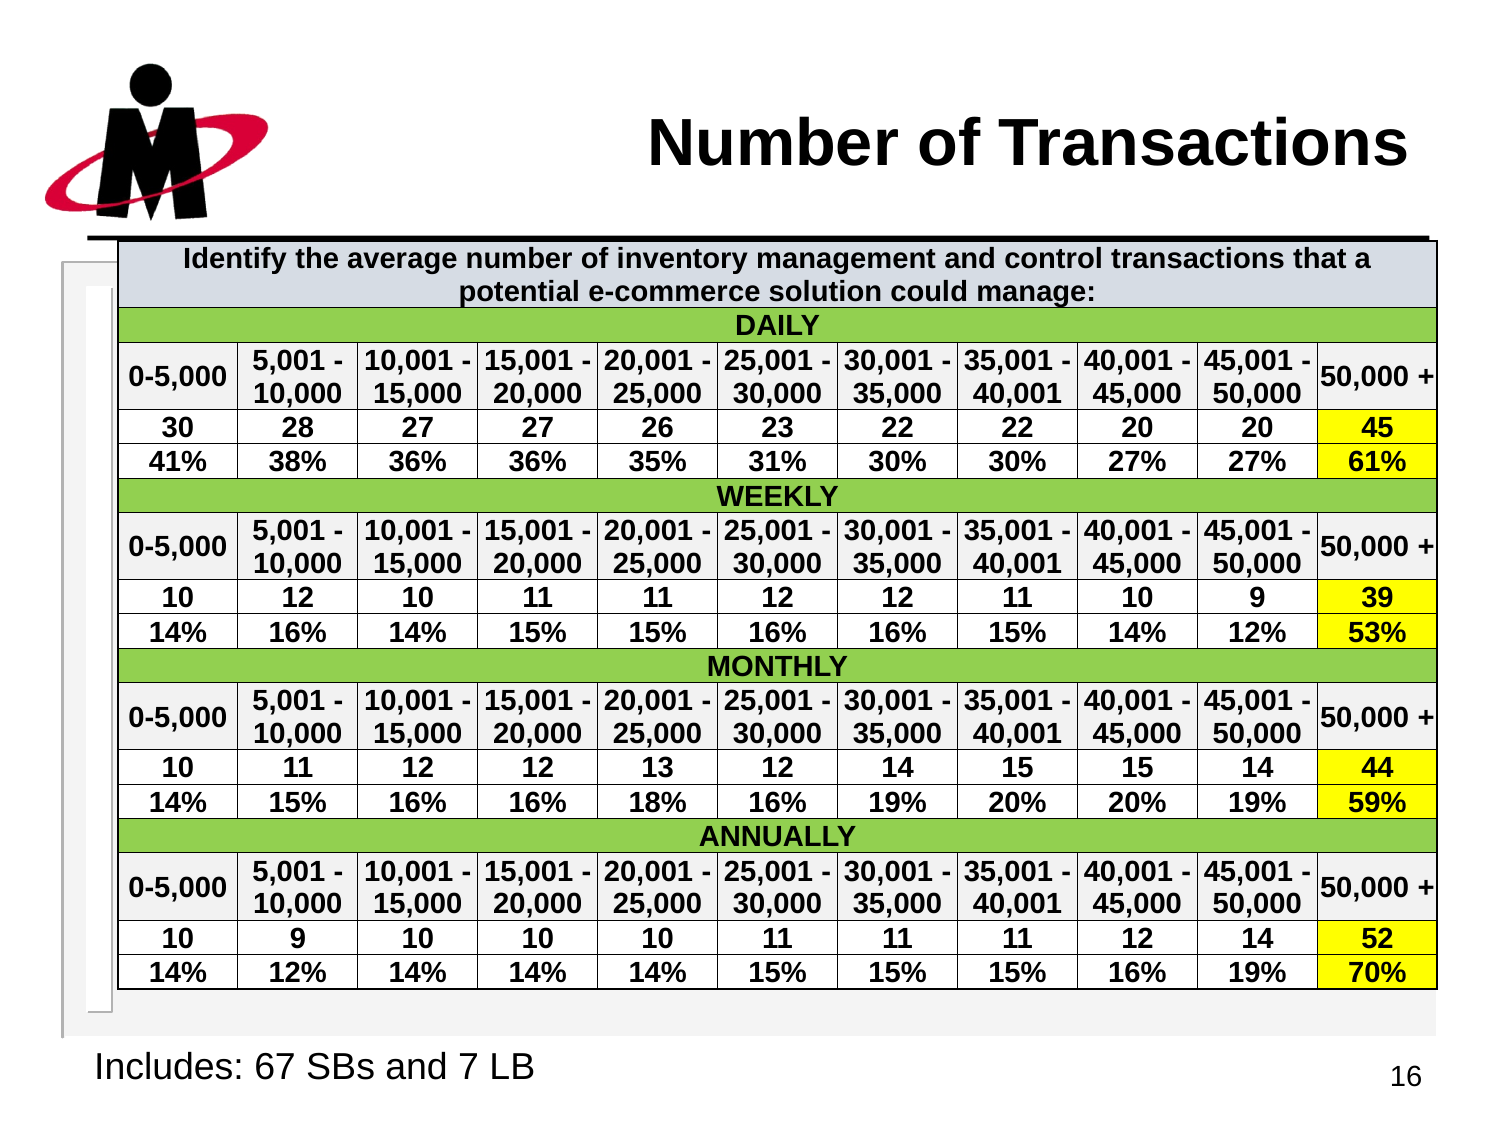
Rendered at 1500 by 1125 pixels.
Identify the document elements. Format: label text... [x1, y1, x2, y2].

table_cell 15% [958, 614, 1077, 648]
table_cell 53% [1318, 614, 1436, 648]
table_cell 19% [1198, 785, 1317, 818]
table_cell 22 [838, 410, 957, 443]
table_cell 14% [598, 955, 717, 988]
table_cell 15% [238, 785, 357, 818]
table_cell 25,001 - 30,000 [718, 683, 837, 749]
table_cell 35,001 - 40,001 [958, 343, 1077, 409]
table_cell 11 [958, 921, 1077, 954]
table_cell 45,001 - 50,000 [1198, 853, 1317, 920]
table_cell 45,001 - 50,000 [1198, 683, 1317, 749]
table_cell 30% [838, 444, 957, 478]
table_cell 0-5,000 [119, 683, 237, 749]
table_cell 30,001 - 35,000 [838, 683, 957, 749]
picture [27, 44, 283, 251]
table_cell 16% [358, 785, 477, 818]
table_cell 14 [1198, 750, 1317, 784]
table_cell 5,001 - 10,000 [238, 853, 357, 920]
table_cell 45 [1318, 410, 1436, 443]
table_cell 12 [1078, 921, 1197, 954]
table_cell 27% [1078, 444, 1197, 478]
table_cell 12 [358, 750, 477, 784]
table_cell 25,001 - 30,000 [718, 513, 837, 579]
table_cell 5,001 - 10,000 [238, 343, 357, 409]
table_cell 35% [598, 444, 717, 478]
table_cell 40,001 - 45,000 [1078, 683, 1197, 749]
table_cell 61% [1318, 444, 1436, 478]
table_cell 15 [1078, 750, 1197, 784]
table_cell 10 [598, 921, 717, 954]
table_cell 30,001 - 35,000 [838, 853, 957, 920]
table_cell 11 [838, 921, 957, 954]
table_cell 15,001 - 20,000 [478, 513, 597, 579]
table_cell 10,001 - 15,000 [358, 343, 477, 409]
table_cell 25,001 - 30,000 [718, 853, 837, 920]
table_cell 13 [598, 750, 717, 784]
table_cell 11 [718, 921, 837, 954]
table_cell 23 [718, 410, 837, 443]
table_cell 20 [1198, 410, 1317, 443]
table_cell 16% [478, 785, 597, 818]
table_cell 12% [1198, 614, 1317, 648]
table_cell 16% [238, 614, 357, 648]
table_cell DAILY [119, 308, 1436, 342]
table_cell 10 [119, 580, 237, 613]
table_cell 16% [718, 614, 837, 648]
table_cell 16% [718, 785, 837, 818]
table_cell 10 [358, 921, 477, 954]
table_cell 11 [598, 580, 717, 613]
table_cell 9 [1198, 580, 1317, 613]
table_cell 10 [1078, 580, 1197, 613]
table_cell 30,001 - 35,000 [838, 343, 957, 409]
table_cell 20% [1078, 785, 1197, 818]
table_cell 0-5,000 [119, 343, 237, 409]
table_cell 12 [838, 580, 957, 613]
table_cell 14% [119, 955, 237, 988]
table_cell 5,001 - 10,000 [238, 513, 357, 579]
table_cell 45,001 - 50,000 [1198, 513, 1317, 579]
table_cell 15% [958, 955, 1077, 988]
table_cell 15,001 - 20,000 [478, 343, 597, 409]
table_cell 30,001 - 35,000 [838, 513, 957, 579]
table_cell 0-5,000 [119, 513, 237, 579]
table_cell 50,000 + [1318, 343, 1436, 409]
table_cell 20,001 - 25,000 [598, 683, 717, 749]
table_cell 40,001 - 45,000 [1078, 343, 1197, 409]
table_cell 11 [958, 580, 1077, 613]
table_cell 15 [958, 750, 1077, 784]
table_cell 15% [598, 614, 717, 648]
table_cell 50,000 + [1318, 683, 1436, 749]
table_cell 20 [1078, 410, 1197, 443]
table_cell 20% [958, 785, 1077, 818]
table_cell 36% [478, 444, 597, 478]
table_cell 38% [238, 444, 357, 478]
table_cell 30 [119, 410, 237, 443]
table_cell 26 [598, 410, 717, 443]
table_cell 15% [478, 614, 597, 648]
table_cell WEEKLY [119, 479, 1436, 512]
table_cell 18% [598, 785, 717, 818]
table_cell 20,001 - 25,000 [598, 343, 717, 409]
table_cell 12 [718, 580, 837, 613]
table_cell 35,001 - 40,001 [958, 853, 1077, 920]
table_cell 40,001 - 45,000 [1078, 853, 1197, 920]
table_cell 10 [119, 921, 237, 954]
table_cell 70% [1318, 955, 1436, 988]
table_cell 16% [1078, 955, 1197, 988]
table_cell 41% [119, 444, 237, 478]
table_header Identify the average number of inventory management and control transactions that a potential e-commerce solution could manage: [119, 242, 1436, 307]
table_cell 15,001 - 20,000 [478, 683, 597, 749]
text_box Includes: 67 SBs and 7 LB [79, 1034, 551, 1095]
table_cell 10,001 - 15,000 [358, 683, 477, 749]
table_cell 11 [478, 580, 597, 613]
table_cell 9 [238, 921, 357, 954]
table_cell 35,001 - 40,001 [958, 683, 1077, 749]
table_cell 14 [1198, 921, 1317, 954]
table_cell 15% [718, 955, 837, 988]
table_cell 44 [1318, 750, 1436, 784]
table_cell 16% [838, 614, 957, 648]
table_cell 20,001 - 25,000 [598, 513, 717, 579]
table_cell 10,001 - 15,000 [358, 853, 477, 920]
table_cell 22 [958, 410, 1077, 443]
table_cell 19% [838, 785, 957, 818]
table_cell 12 [238, 580, 357, 613]
table_cell 19% [1198, 955, 1317, 988]
table_cell 12 [718, 750, 837, 784]
table_cell 5,001 - 10,000 [238, 683, 357, 749]
table_cell 10 [358, 580, 477, 613]
table_cell 14% [1078, 614, 1197, 648]
table_cell 14% [119, 614, 237, 648]
table_cell 0-5,000 [119, 853, 237, 920]
table_cell 10 [478, 921, 597, 954]
table_cell ANNUALLY [119, 819, 1436, 852]
table_cell 27% [1198, 444, 1317, 478]
table_cell 14% [358, 955, 477, 988]
table_cell MONTHLY [119, 649, 1436, 682]
table_cell 14% [478, 955, 597, 988]
table_cell 10 [119, 750, 237, 784]
table_cell 35,001 - 40,001 [958, 513, 1077, 579]
table_cell 14% [358, 614, 477, 648]
table_cell 39 [1318, 580, 1436, 613]
table_cell 15% [838, 955, 957, 988]
table_cell 25,001 - 30,000 [718, 343, 837, 409]
table_cell 31% [718, 444, 837, 478]
table_cell 12 [478, 750, 597, 784]
slide_number 16 [1124, 1036, 1438, 1113]
table_cell 50,000 + [1318, 853, 1436, 920]
table_cell 50,000 + [1318, 513, 1436, 579]
table_cell 14% [119, 785, 237, 818]
table_cell 11 [238, 750, 357, 784]
table_cell 27 [478, 410, 597, 443]
table_cell 59% [1318, 785, 1436, 818]
table_cell 14 [838, 750, 957, 784]
table_cell 20,001 - 25,000 [598, 853, 717, 920]
table_cell 45,001 - 50,000 [1198, 343, 1317, 409]
table_cell 28 [238, 410, 357, 443]
table_cell 30% [958, 444, 1077, 478]
table_cell 27 [358, 410, 477, 443]
table_cell 10,001 - 15,000 [358, 513, 477, 579]
table_cell 12% [238, 955, 357, 988]
title Number of Transactions [367, 44, 1426, 233]
table_cell 40,001 - 45,000 [1078, 513, 1197, 579]
table_cell 15,001 - 20,000 [478, 853, 597, 920]
table_cell 52 [1318, 921, 1436, 954]
table_cell 36% [358, 444, 477, 478]
